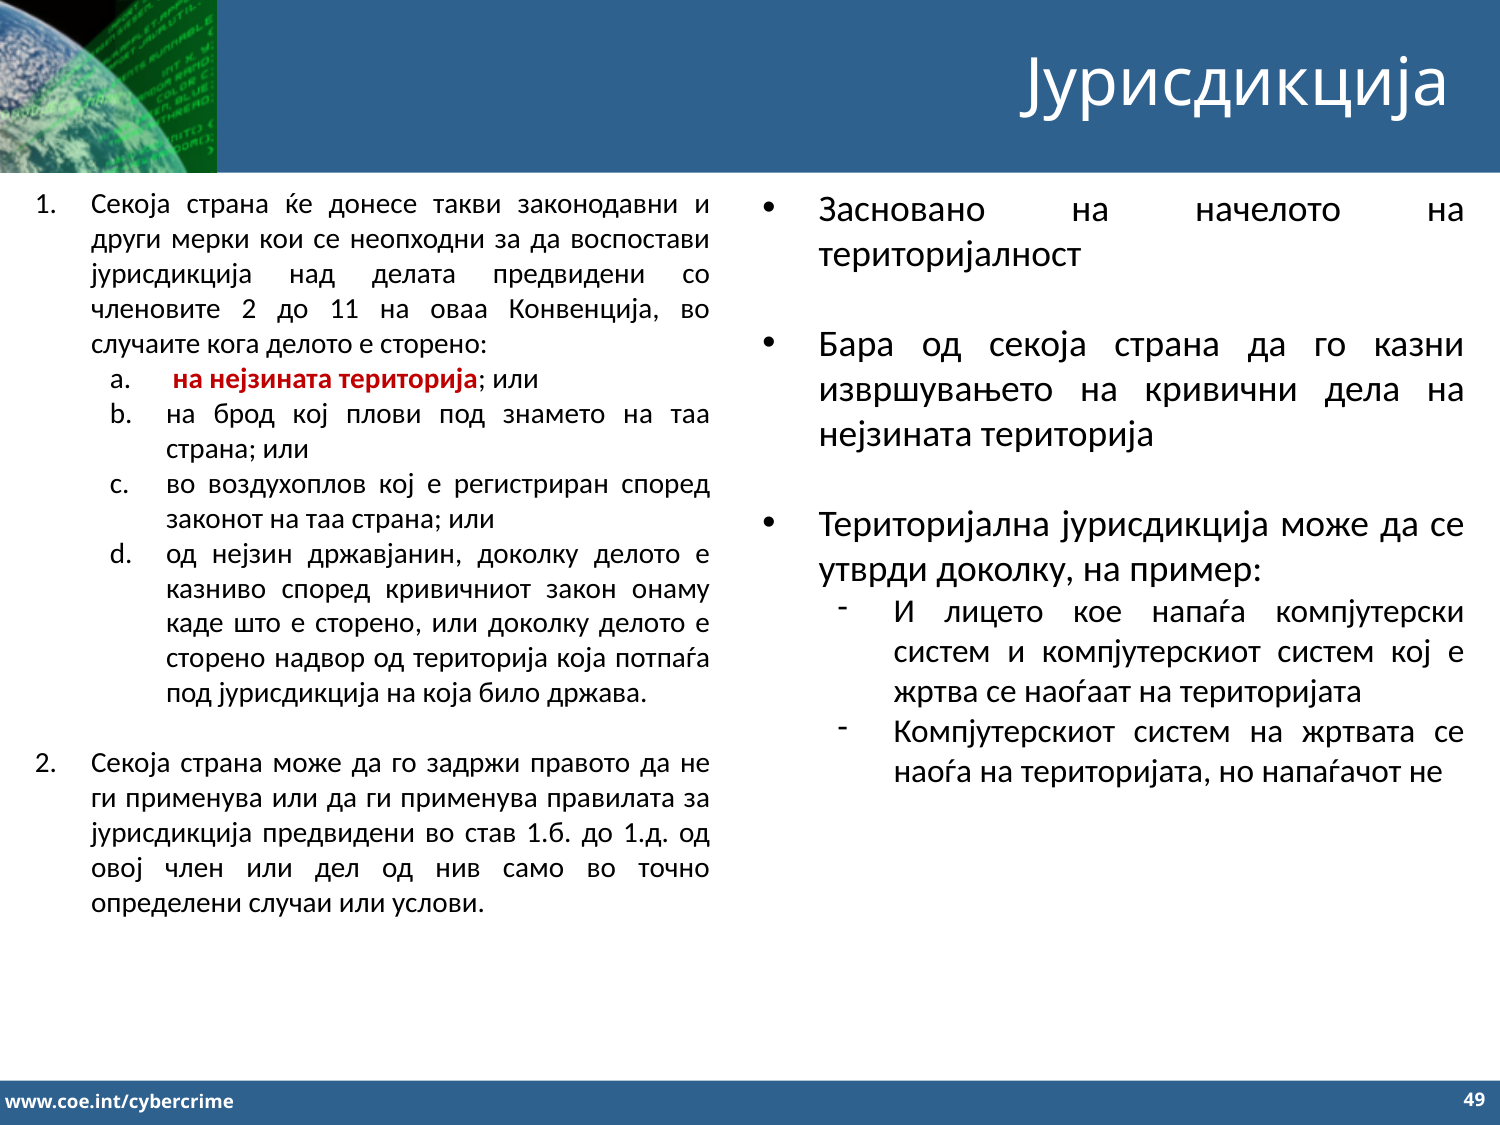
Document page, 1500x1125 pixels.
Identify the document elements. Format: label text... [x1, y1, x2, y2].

text_box Секоја страна ќе донесе такви законодавни и други мерки кои се неопходни за да воспостави јурисдикција над делата предвидени со членовите 2 до 11 на оваа Конвенција, во случаите кога делото е сторено: на нејзината територија; или на брод кој плови под знамето на таа страна; или во воздухоплов кој е регистриран според законот на таа страна; или од нејзин државјанин, доколку делото е казниво според кривичниот закон онаму каде што е сторено, или доколку делото е сторено надвор од територија која потпаѓа под јурисдикција на која било држава. Секоја страна може да го задржи правото да не ги применува или да ги применува правилата за јурисдикција предвидени во став 1.б. до 1.д. од овој член или дел од нив само во точно определени случаи или услови. [19, 176, 726, 926]
text_box Засновано на начелото на територијалност Бара од секоја страна да го казни извршувањето на кривични дела на нејзината територија Територијална јурисдикција може да се утврди доколку, на пример: И лицето кое напаѓа компјутерски систем и компјутерскиот систем кој е жртва се наоѓаат на територијата Компјутерскиот систем на жртвата се наоѓа на територијата, но напаѓачот не [747, 176, 1480, 797]
picture [0, 0, 217, 173]
text_box Јурисдикција [230, 31, 1483, 126]
